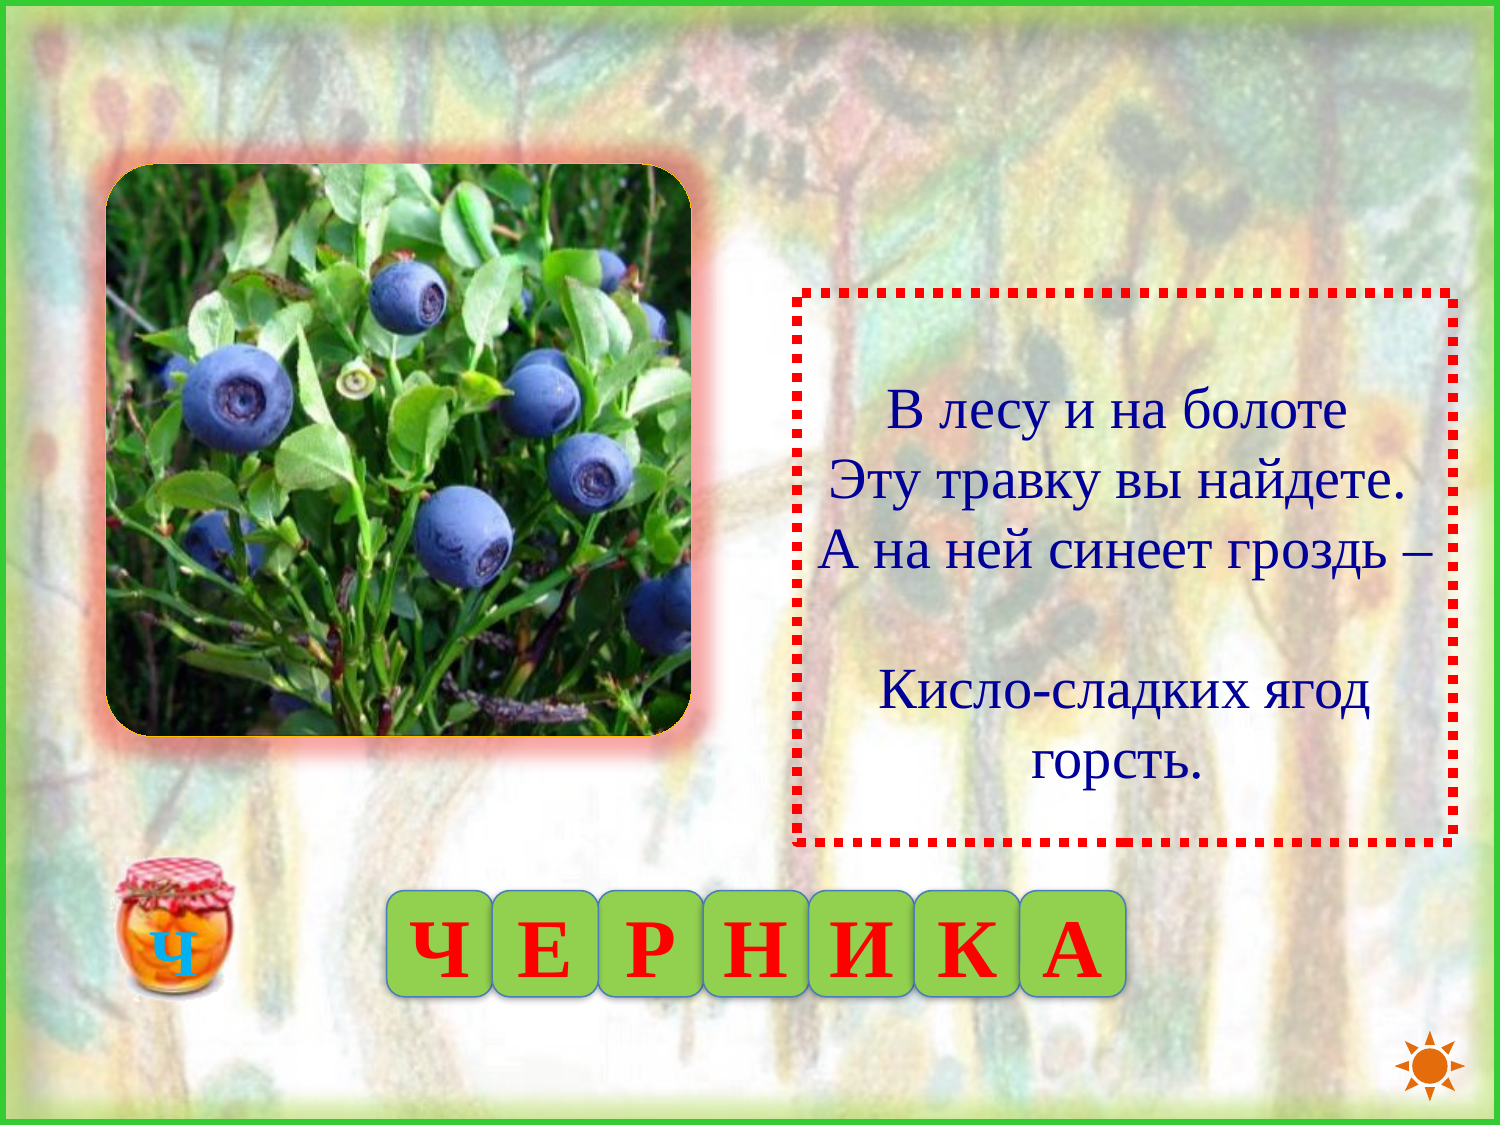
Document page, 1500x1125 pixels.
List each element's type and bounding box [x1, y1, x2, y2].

picture [105, 163, 692, 738]
text_box [1392, 1028, 1468, 1104]
text_box [0, 0, 1500, 1125]
text_box [98, 831, 258, 1010]
